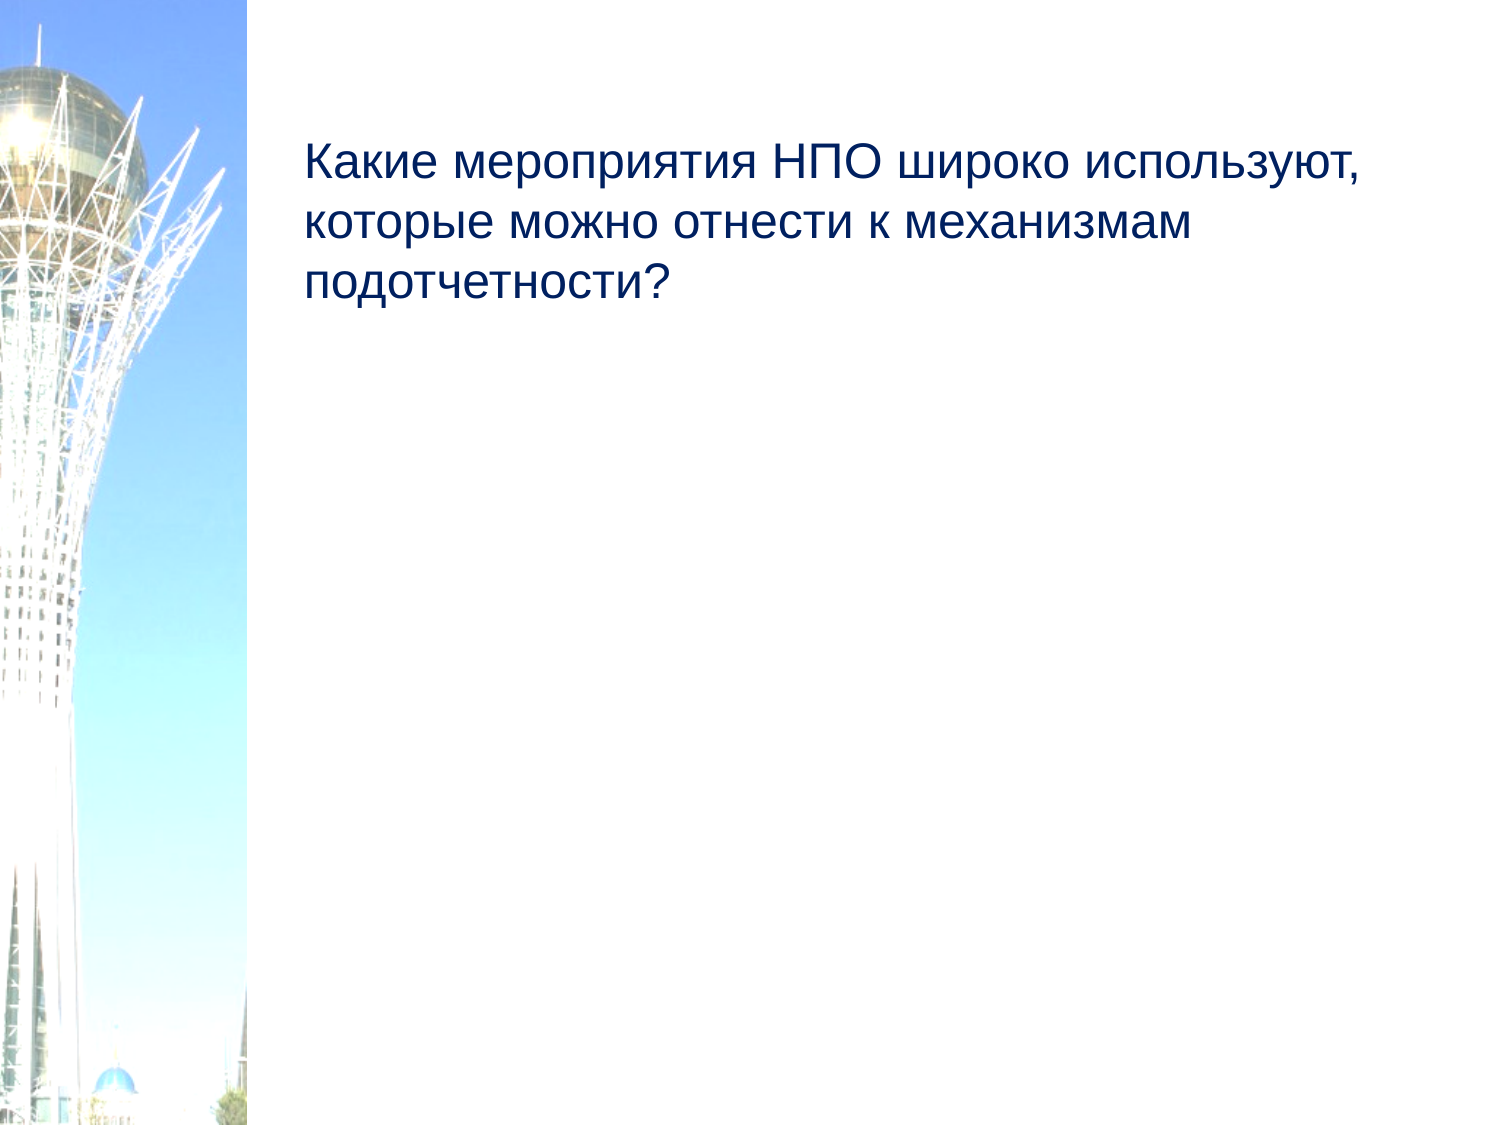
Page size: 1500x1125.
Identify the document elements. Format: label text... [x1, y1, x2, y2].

text_box Какие мероприятия НПО широко используют, которые можно отнести к механизмам подотчетности? [289, 121, 1400, 316]
picture [0, 0, 247, 1125]
